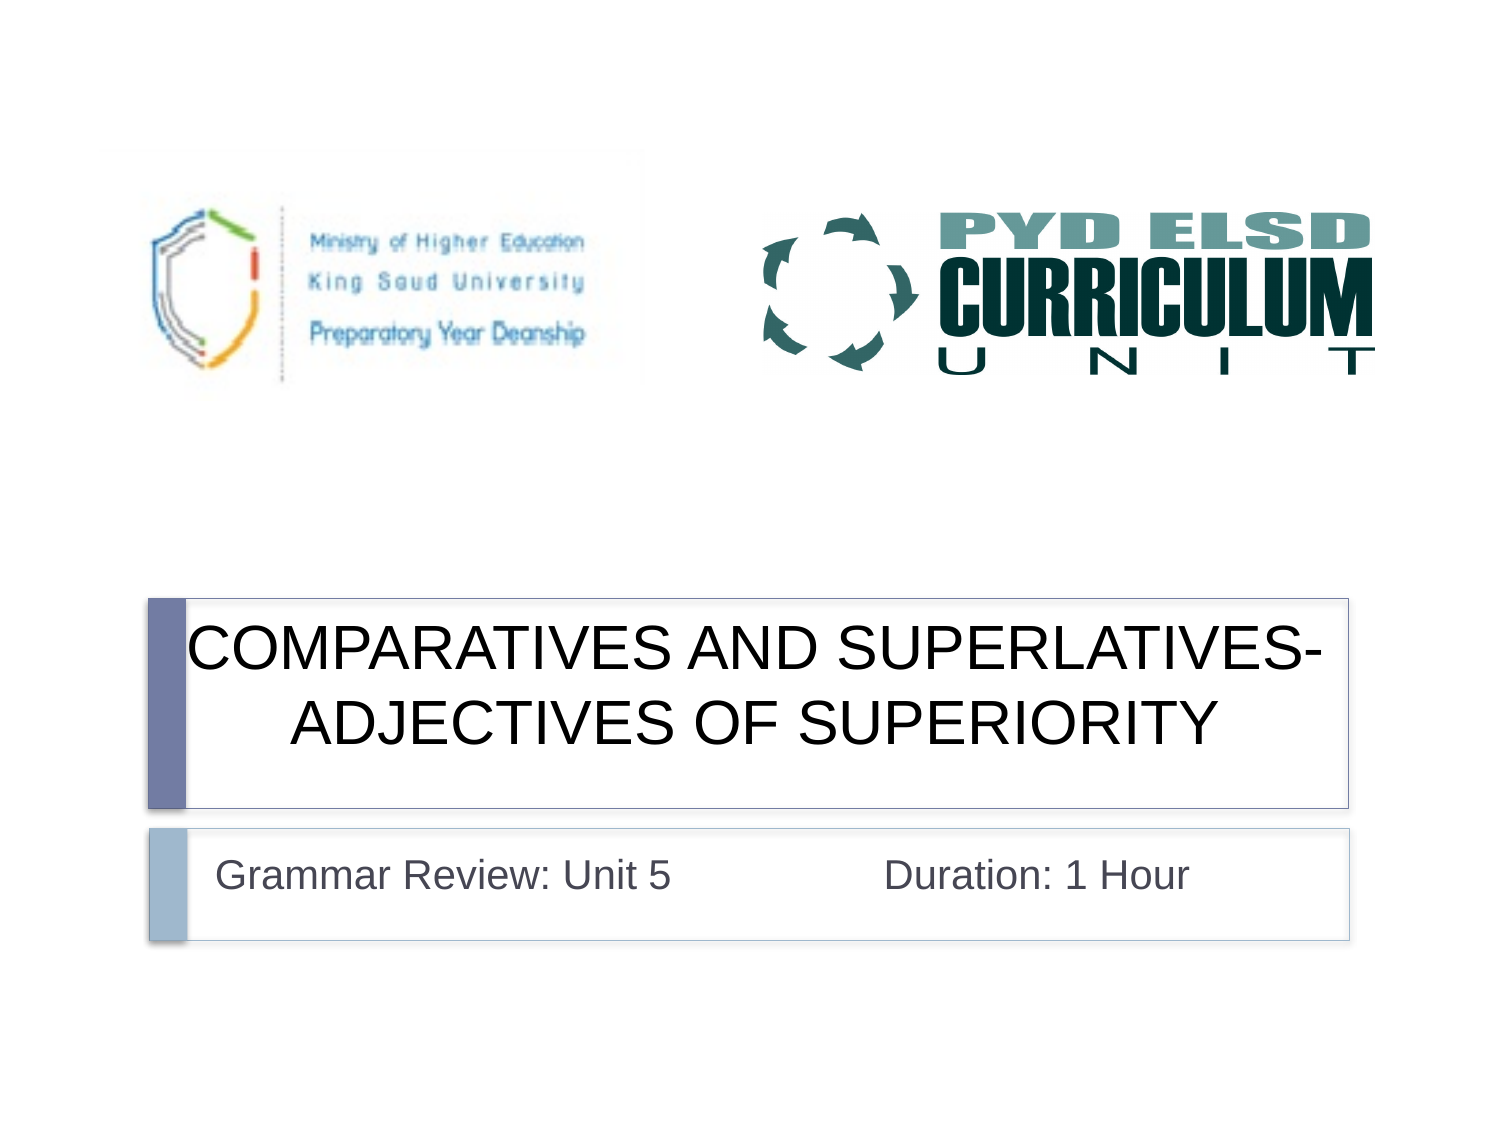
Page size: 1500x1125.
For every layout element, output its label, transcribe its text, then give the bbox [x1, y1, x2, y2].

picture [99, 149, 651, 401]
picture [762, 212, 1376, 376]
subtitle Grammar Review: Unit 5 Duration: 1 Hour [200, 840, 1325, 929]
title COMPARATIVES AND SUPERLATIVES- ADJECTIVES OF SUPERIORITY [150, 600, 1363, 800]
